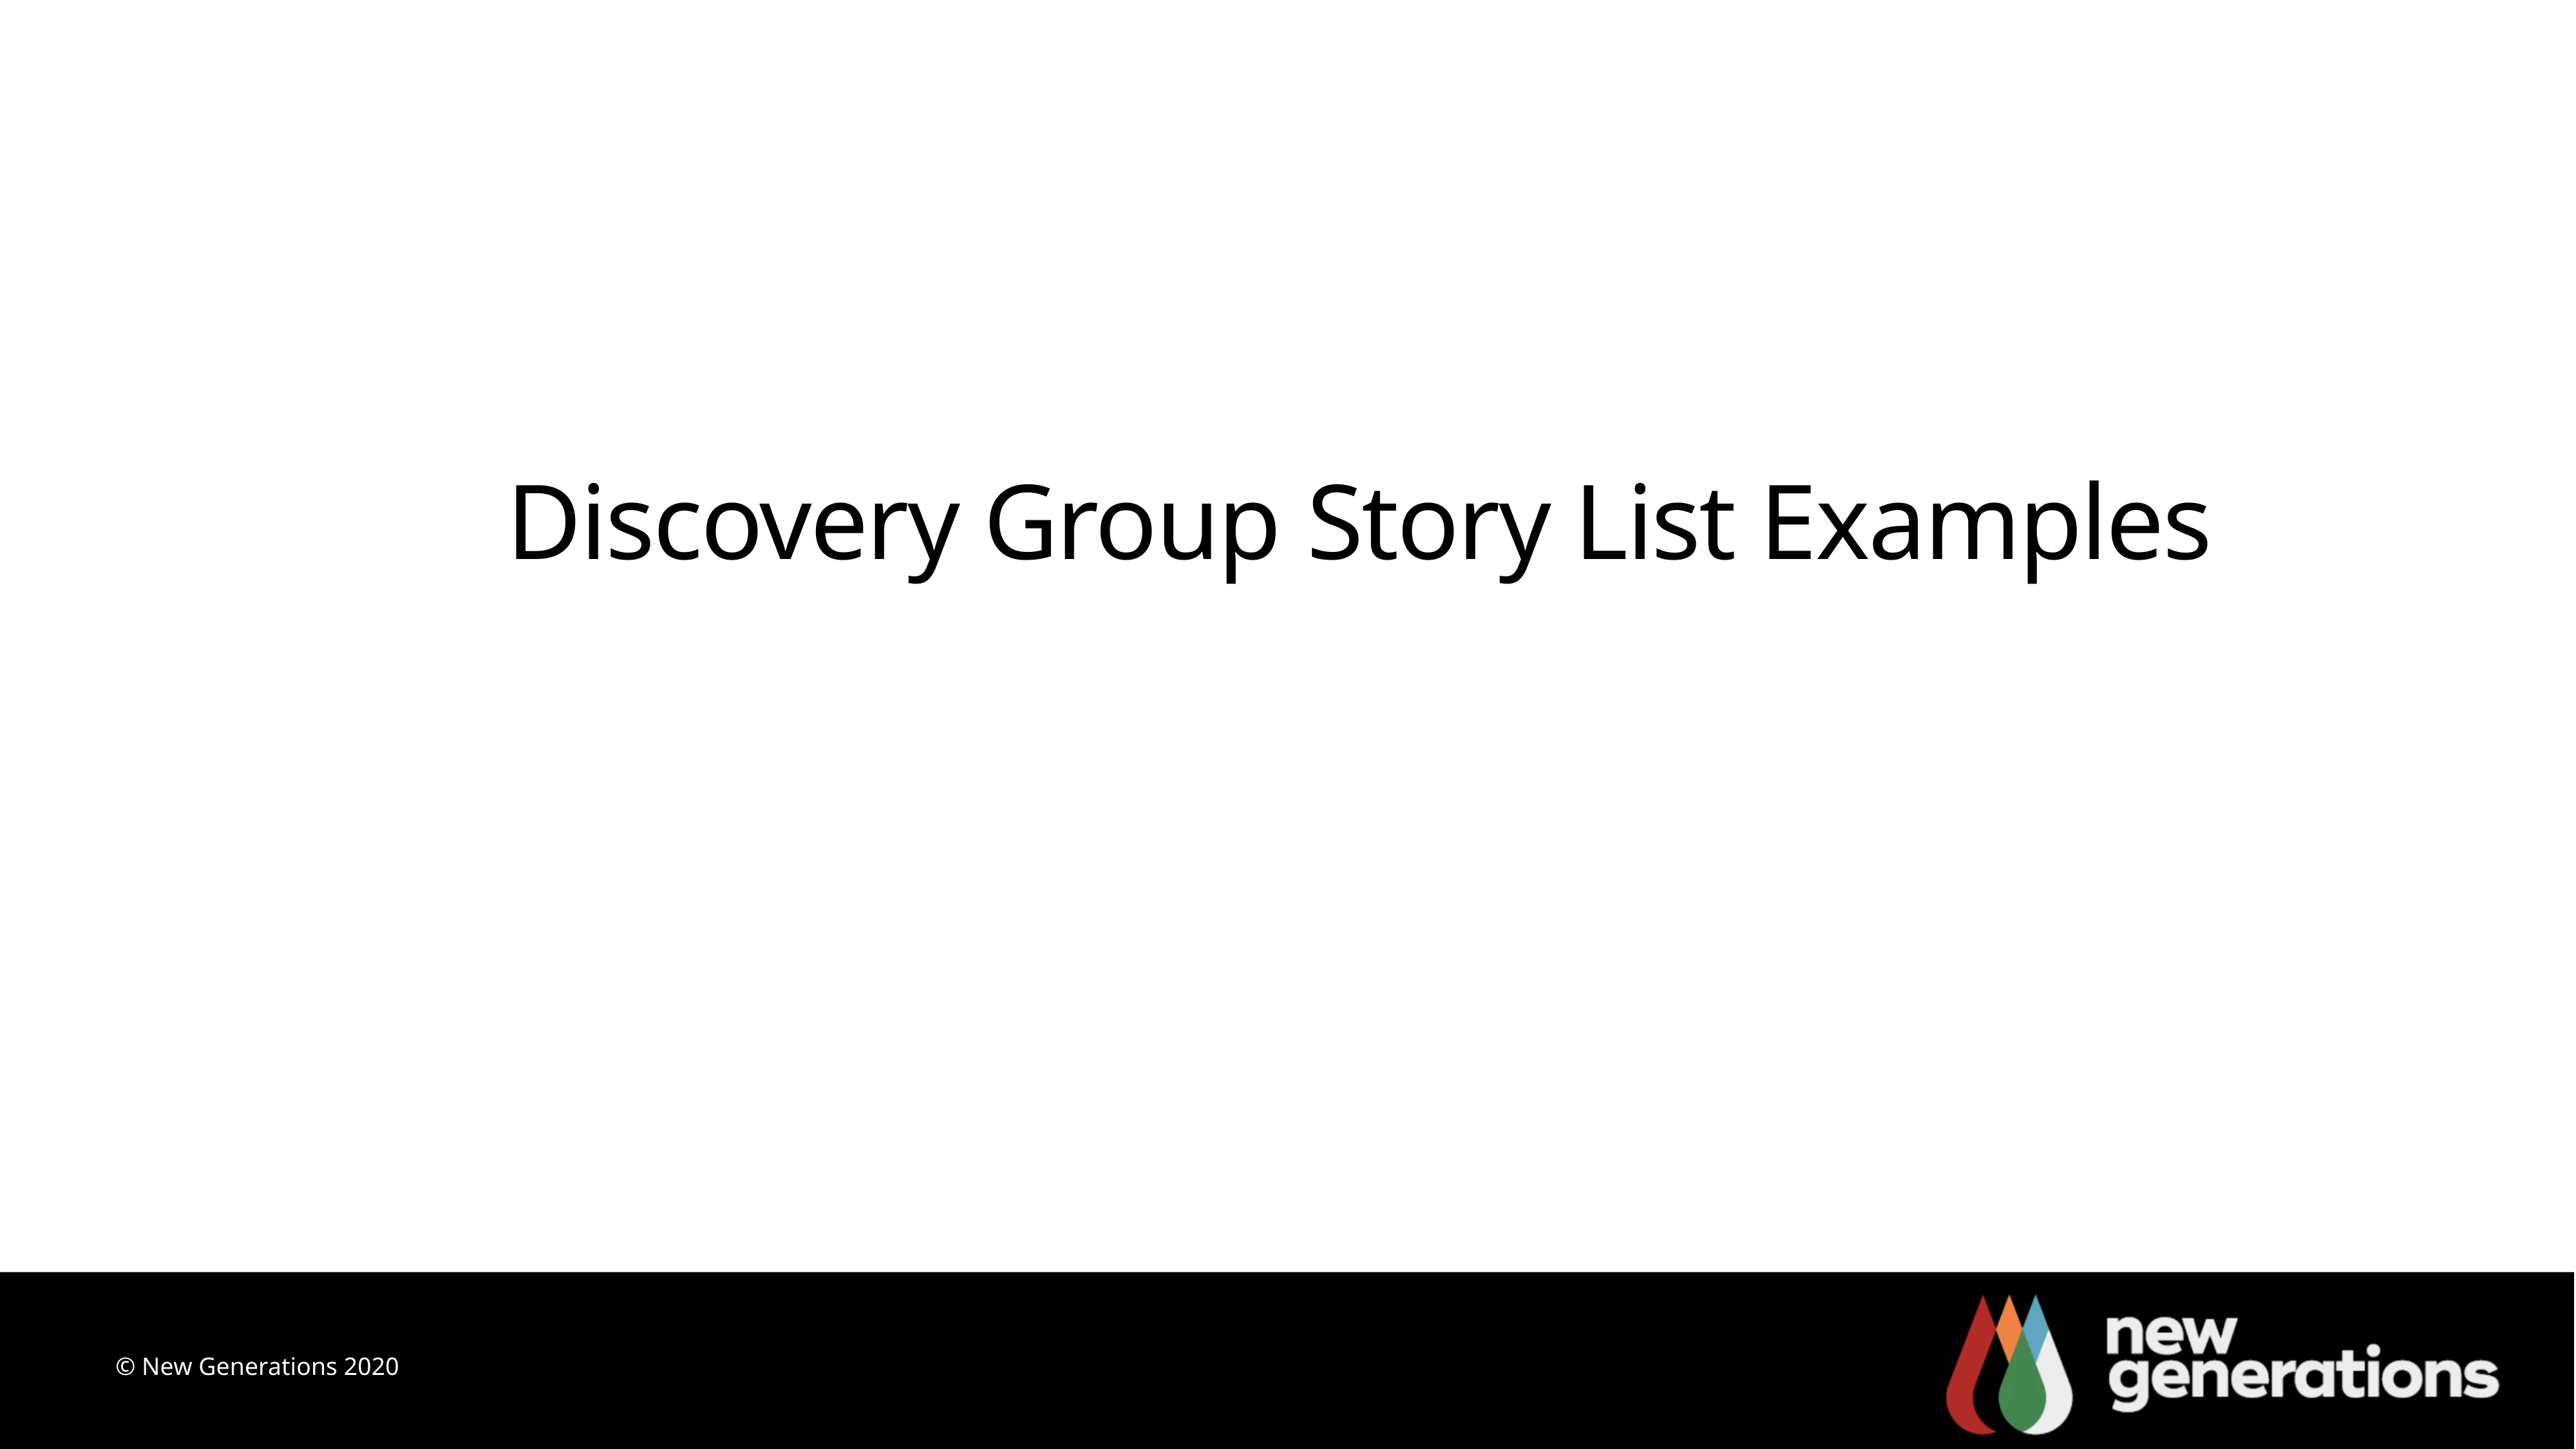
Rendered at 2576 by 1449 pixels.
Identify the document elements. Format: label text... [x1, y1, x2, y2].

title Discovery Group Story List Examples [497, 472, 2222, 624]
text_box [0, 1272, 2575, 1449]
